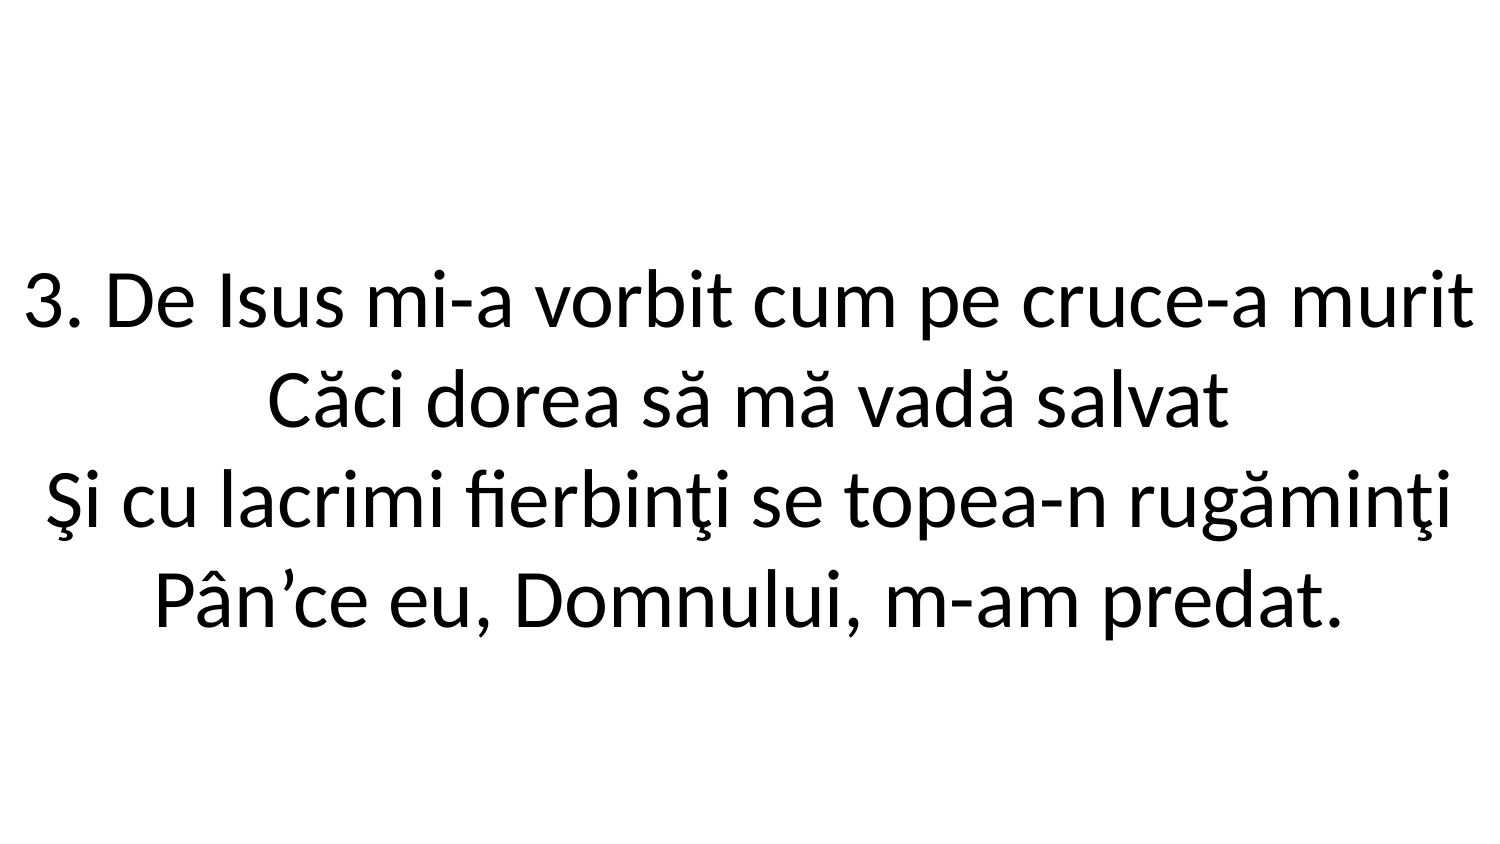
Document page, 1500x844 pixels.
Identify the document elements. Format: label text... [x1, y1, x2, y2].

text_box 3. De Isus mi-a vorbit cum pe cruce-a murit Căci dorea să mă vadă salvat Şi cu lacrimi fierbinţi se topea-n rugăminţi Pân’ce eu, Domnului, m-am predat. [7, 192, 1492, 652]
